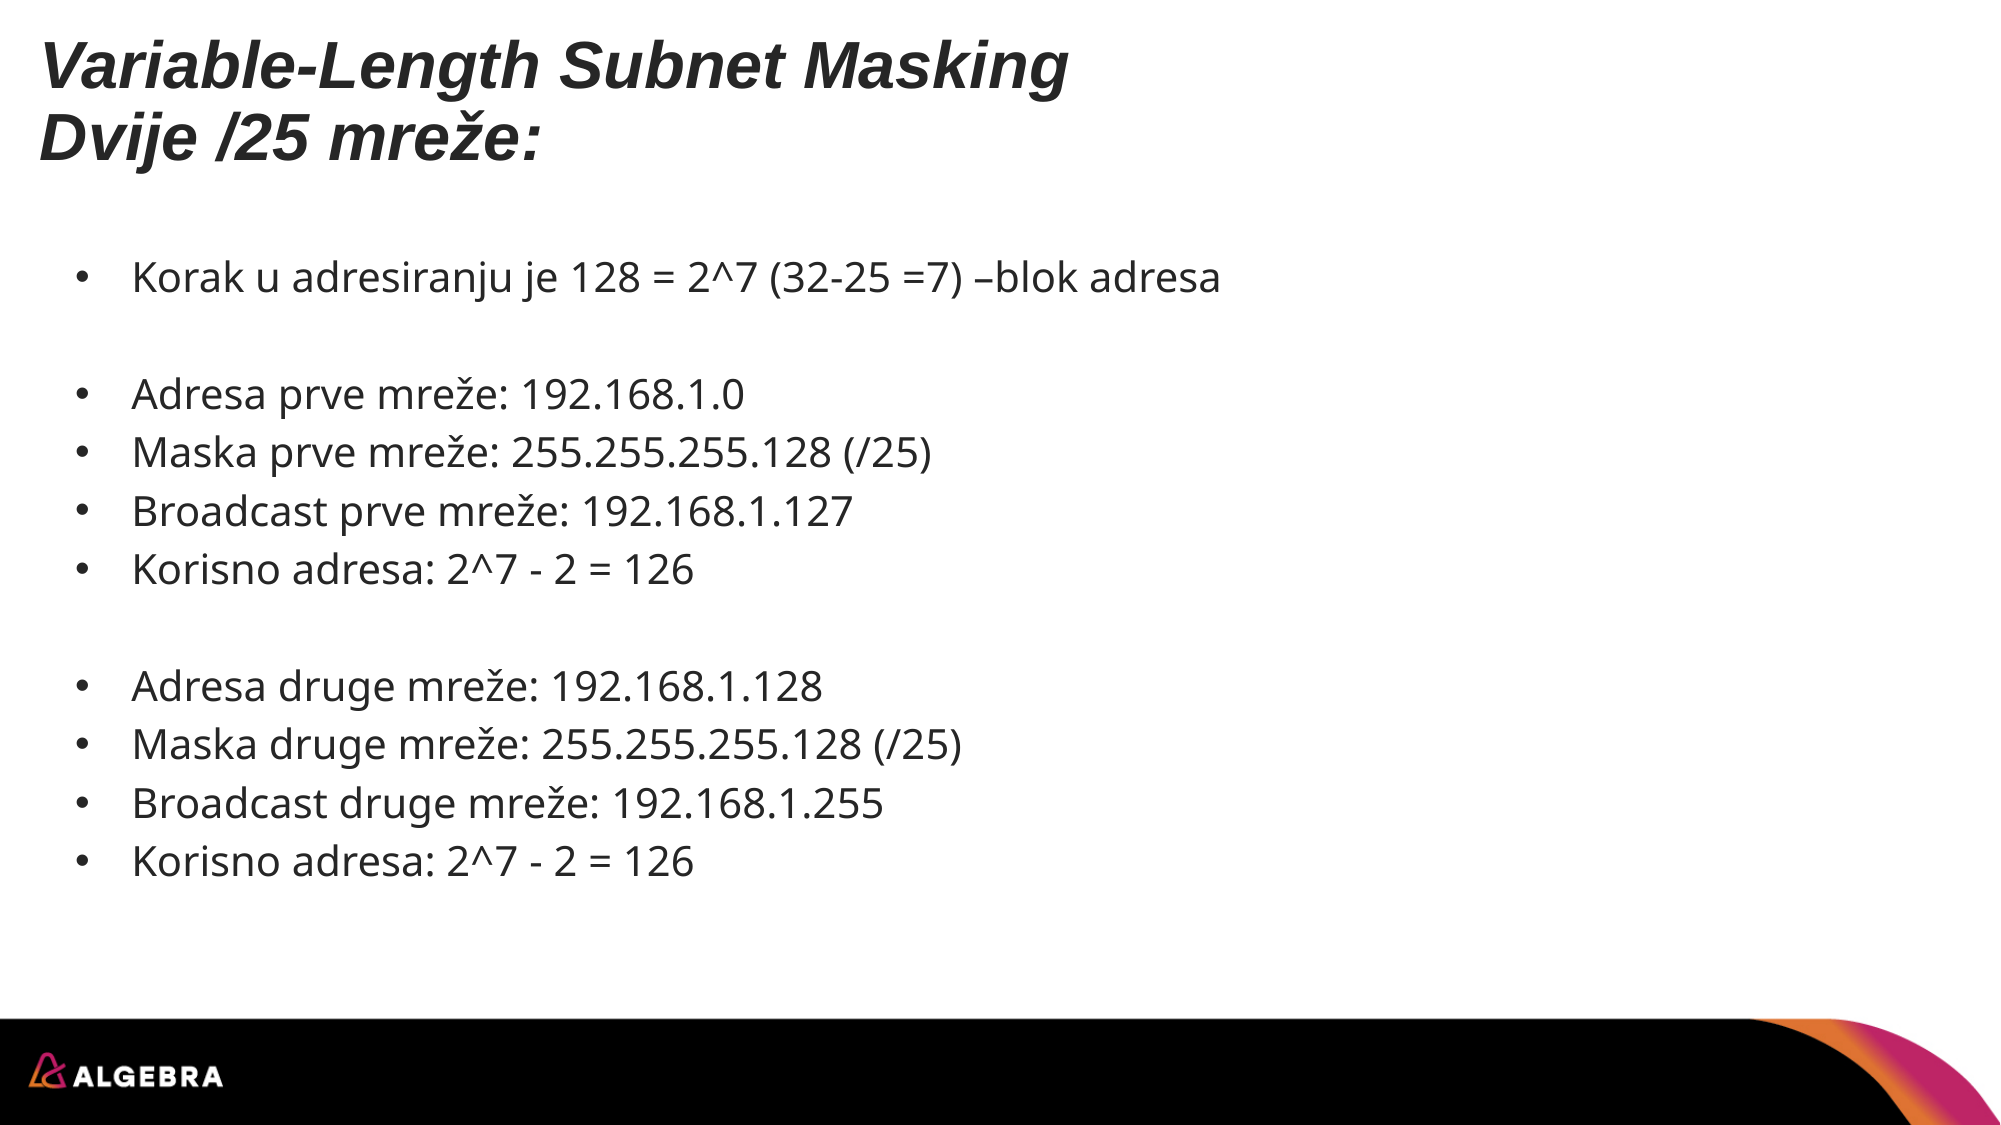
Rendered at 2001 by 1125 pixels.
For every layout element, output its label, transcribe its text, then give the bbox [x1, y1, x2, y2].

title Variable-Length Subnet Masking Dvije /25 mreže: [39, 23, 1989, 200]
picture [0, 0, 2001, 1125]
text_box Korak u adresiranju je 128 = 2^7 (32-25 =7) –blok adresa Adresa prve mreže: 192.168.1.0 Maska prve mreže: 255.255.255.128 (/25) Broadcast prve mreže: 192.168.1.127 Korisno adresa: 2^7 - 2 = 126 Adresa druge mreže: 192.168.1.128 Maska druge mreže: 255.255.255.128 (/25) Broadcast druge mreže: 192.168.1.255 Korisno adresa: 2^7 - 2 = 126 [59, 243, 1773, 1094]
